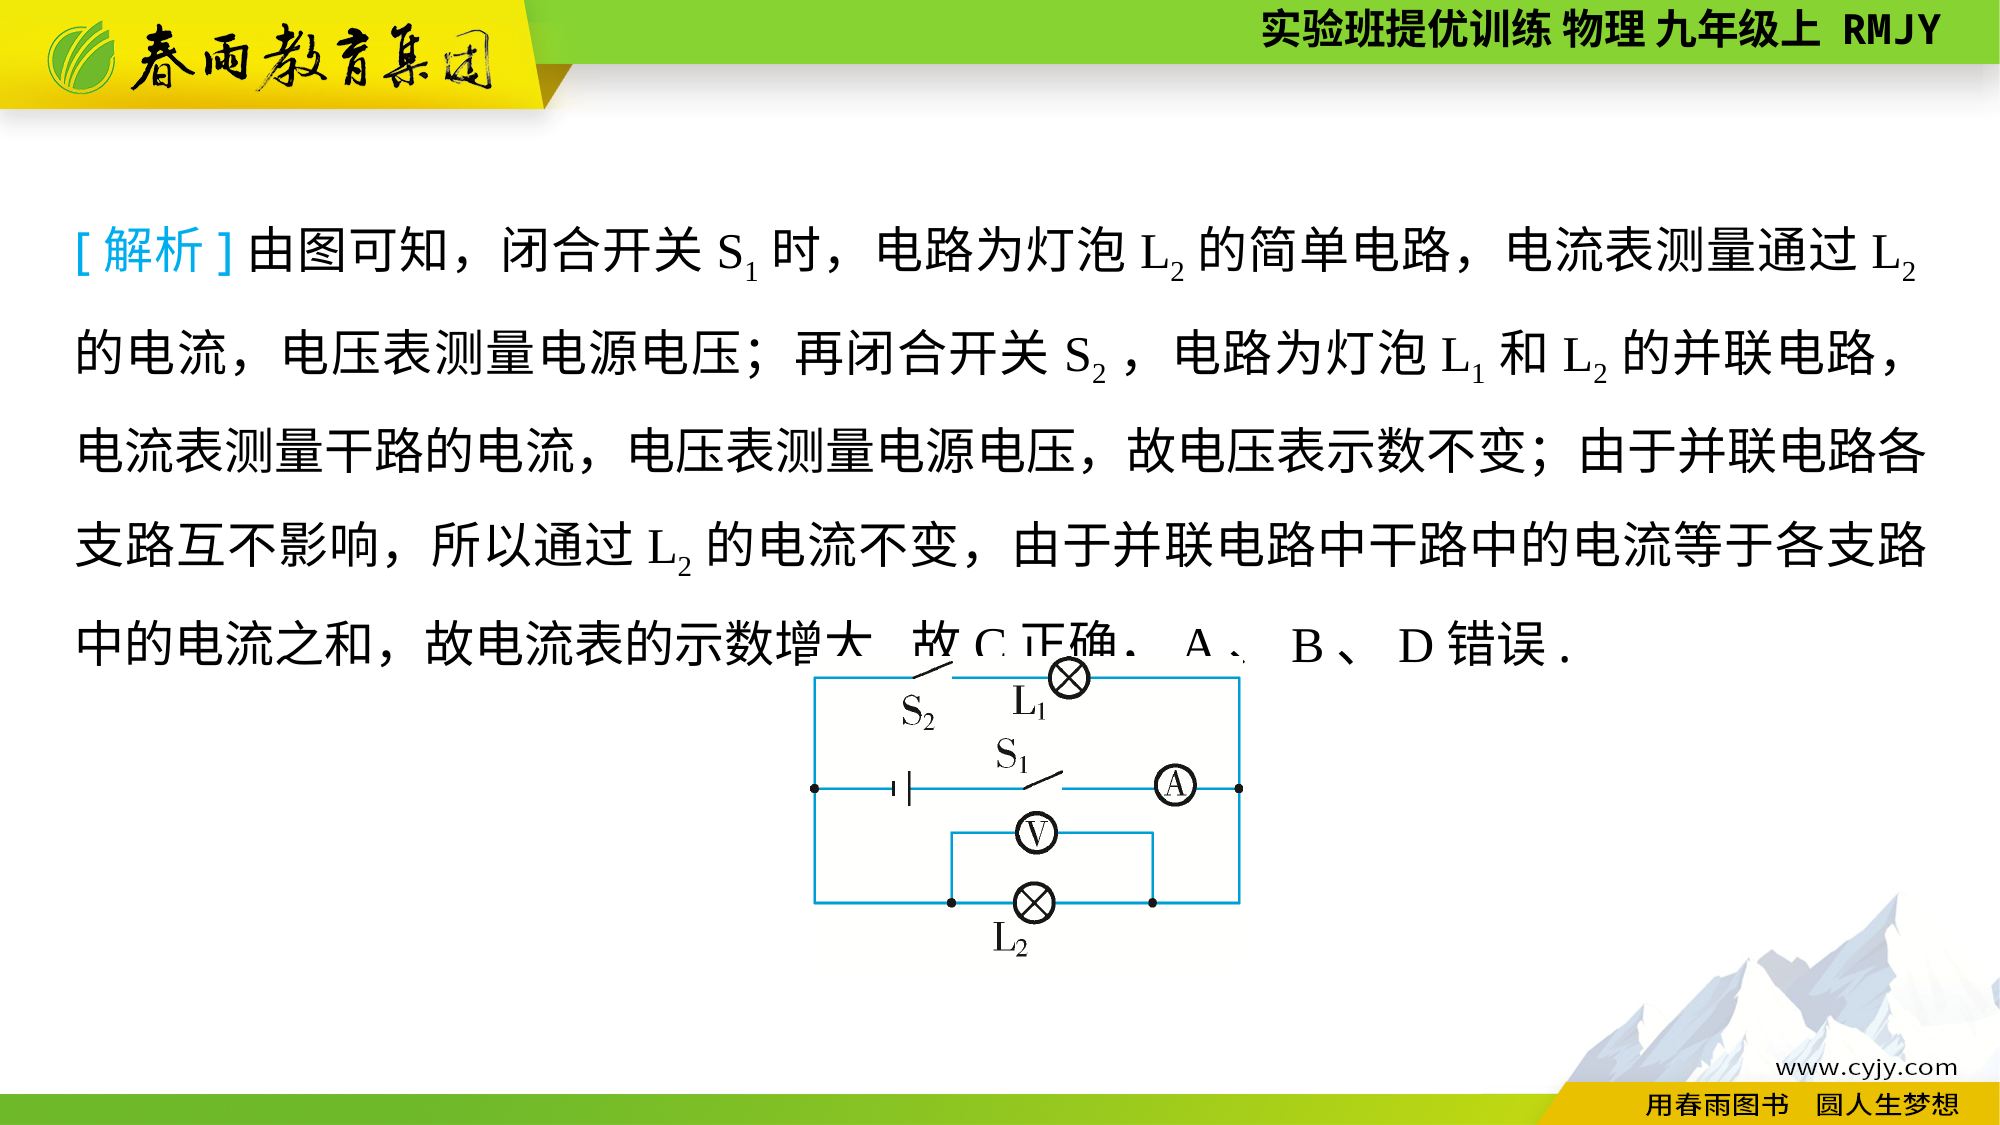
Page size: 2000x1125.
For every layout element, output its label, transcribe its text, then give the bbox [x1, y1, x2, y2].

list [解析]由图可知，闭合开关S1时，电路为灯泡L2的简单电路，电流表测量通过L2的电流，电压表测量电源电压；再闭合开关S2，电路为灯泡L1和L2的并联电路，电流表测量干路的电流，电压表测量电源电压，故电压表示数不变；由于并联电路各支路互不影响，所以通过L2的电流不变，由于并联电路中干路中的电流等于各支路中的电流之和，故电流表的示数增大.故C正确，A、B、D错误. [59, 177, 1944, 636]
picture [0, 0, 2000, 1125]
